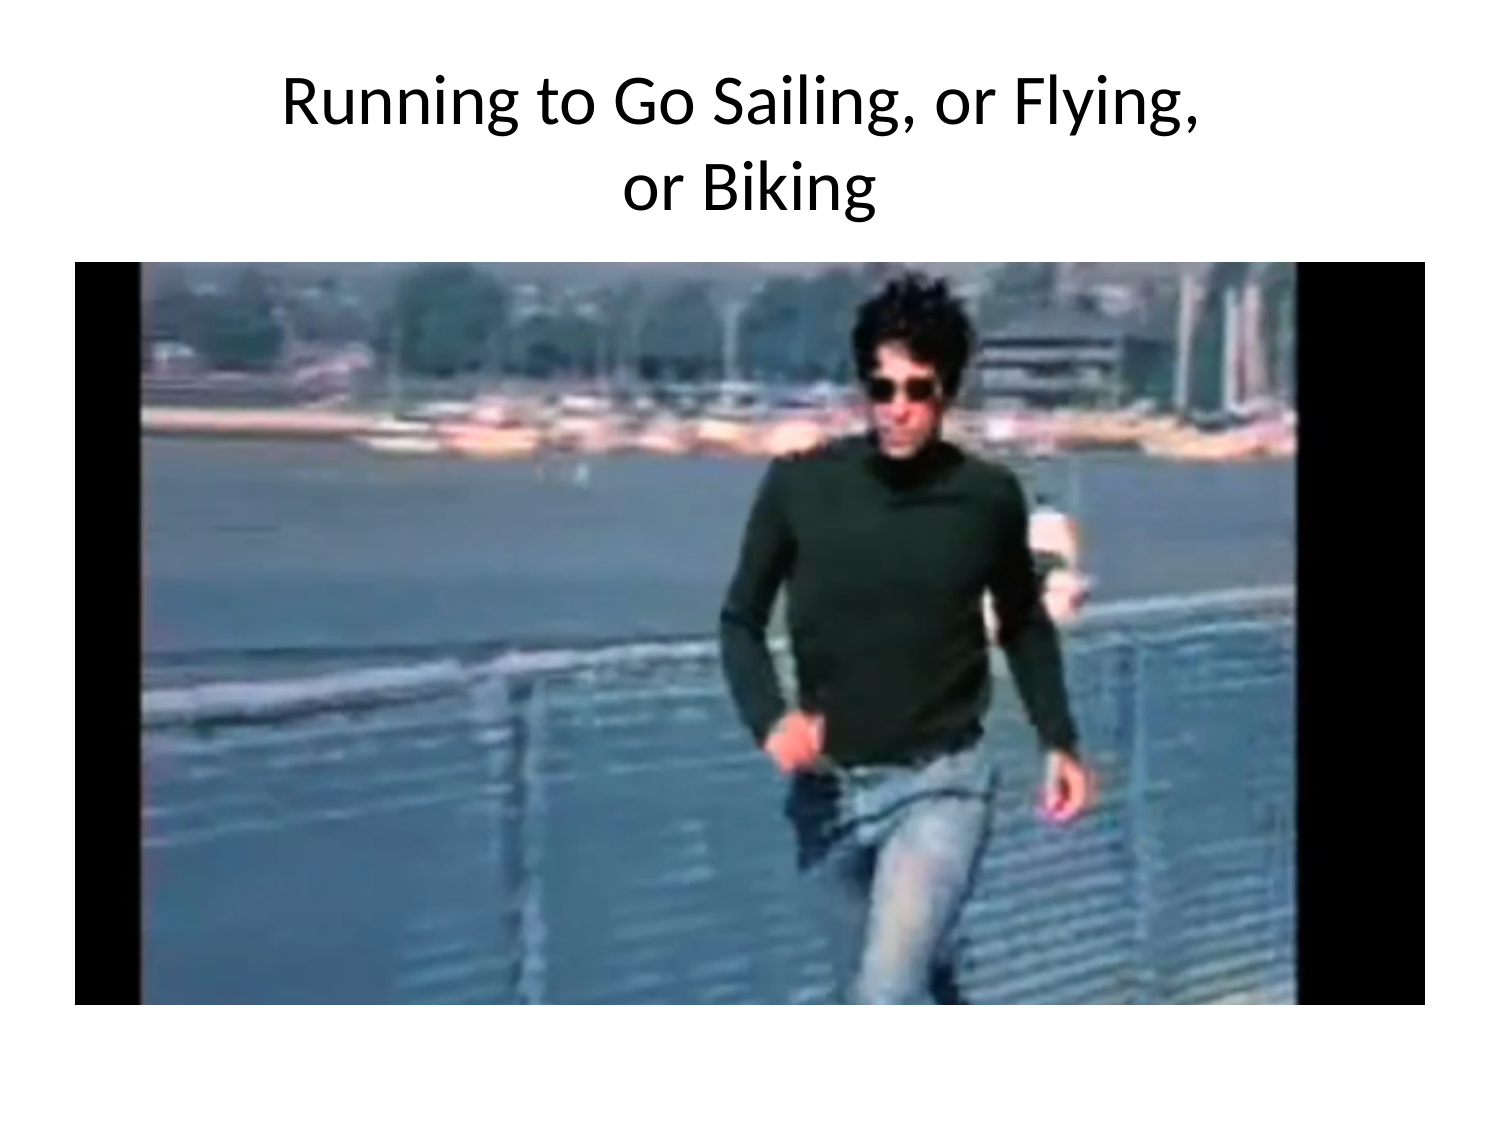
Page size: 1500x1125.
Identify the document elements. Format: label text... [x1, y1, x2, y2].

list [74, 262, 1426, 1006]
title Running to Go Sailing, or Flying, or Biking [75, 45, 1425, 233]
